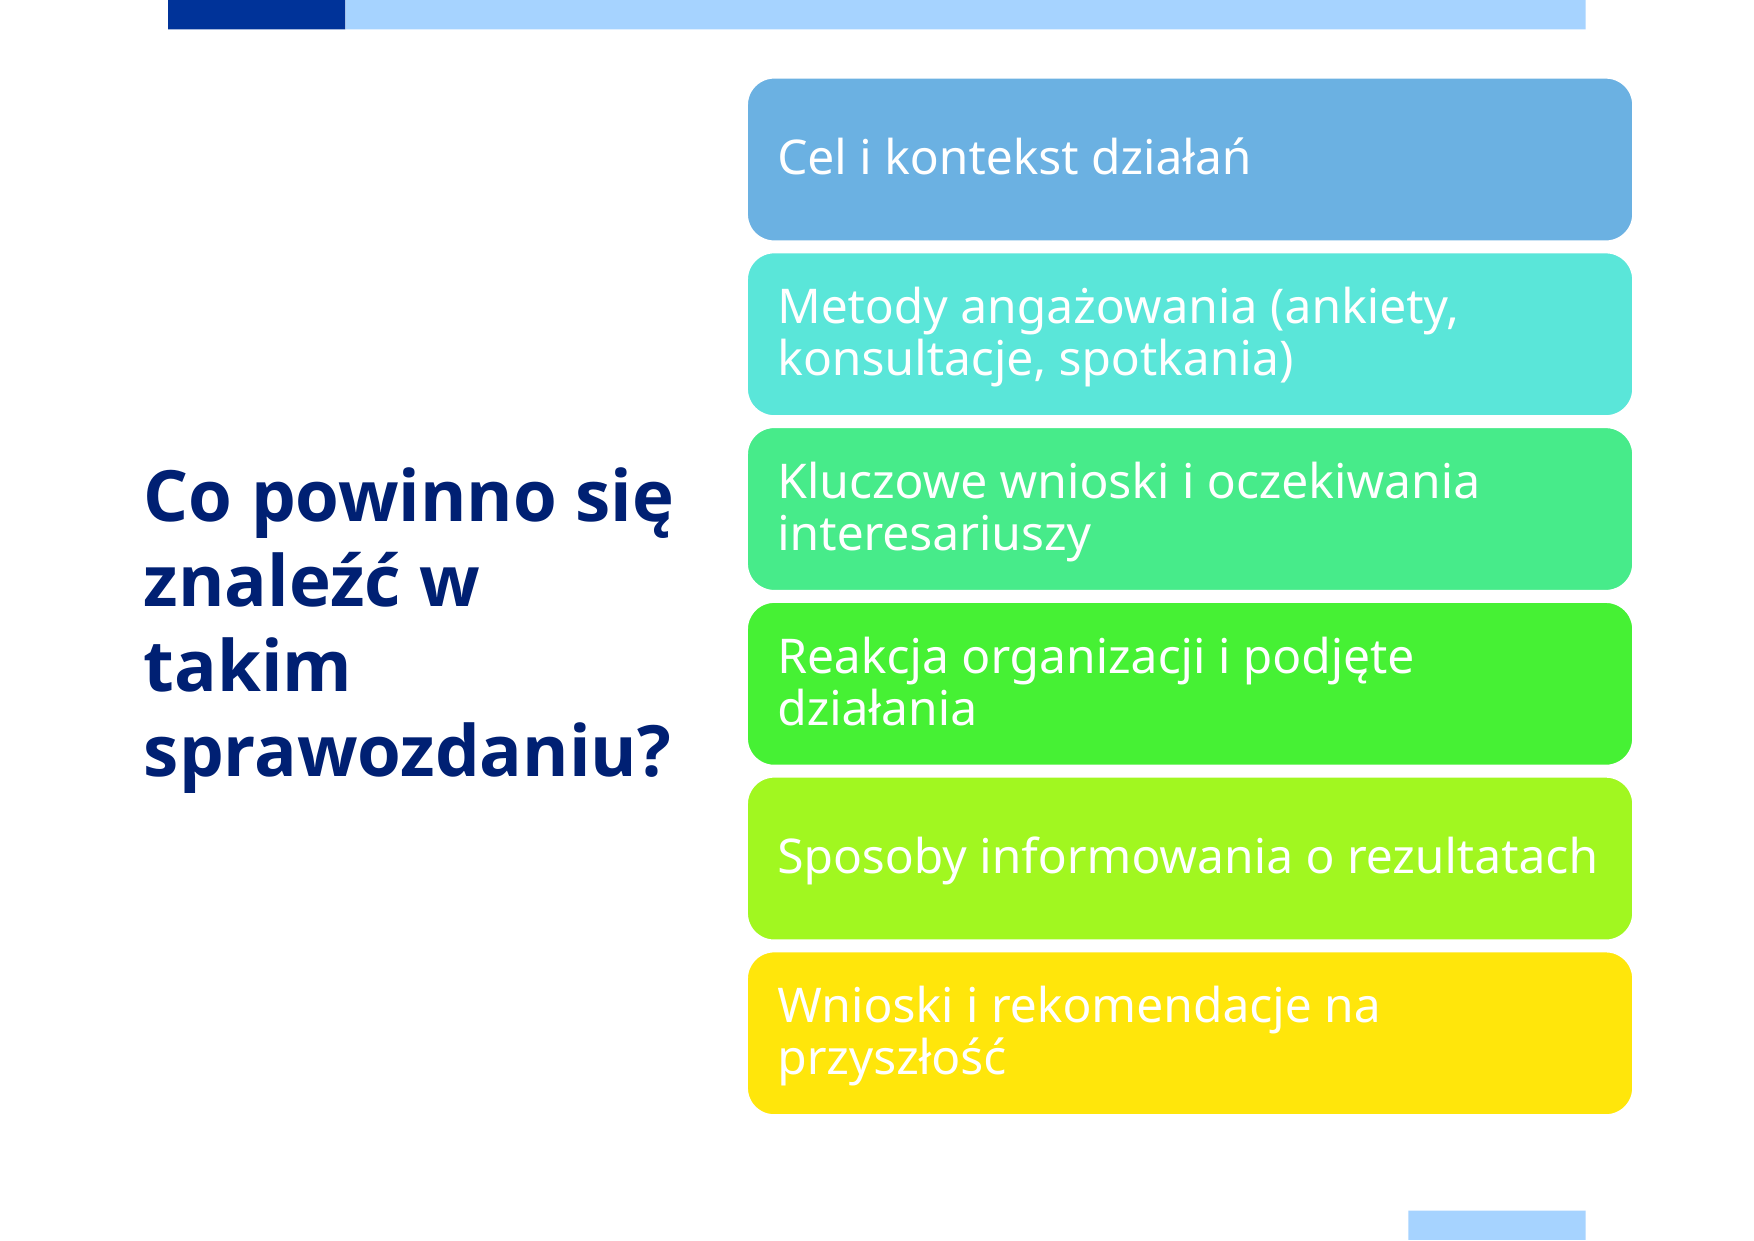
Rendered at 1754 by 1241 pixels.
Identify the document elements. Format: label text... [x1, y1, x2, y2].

title Co powinno się znaleźć w takim sprawozdaniu? [143, 225, 677, 1016]
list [746, 64, 1634, 1128]
